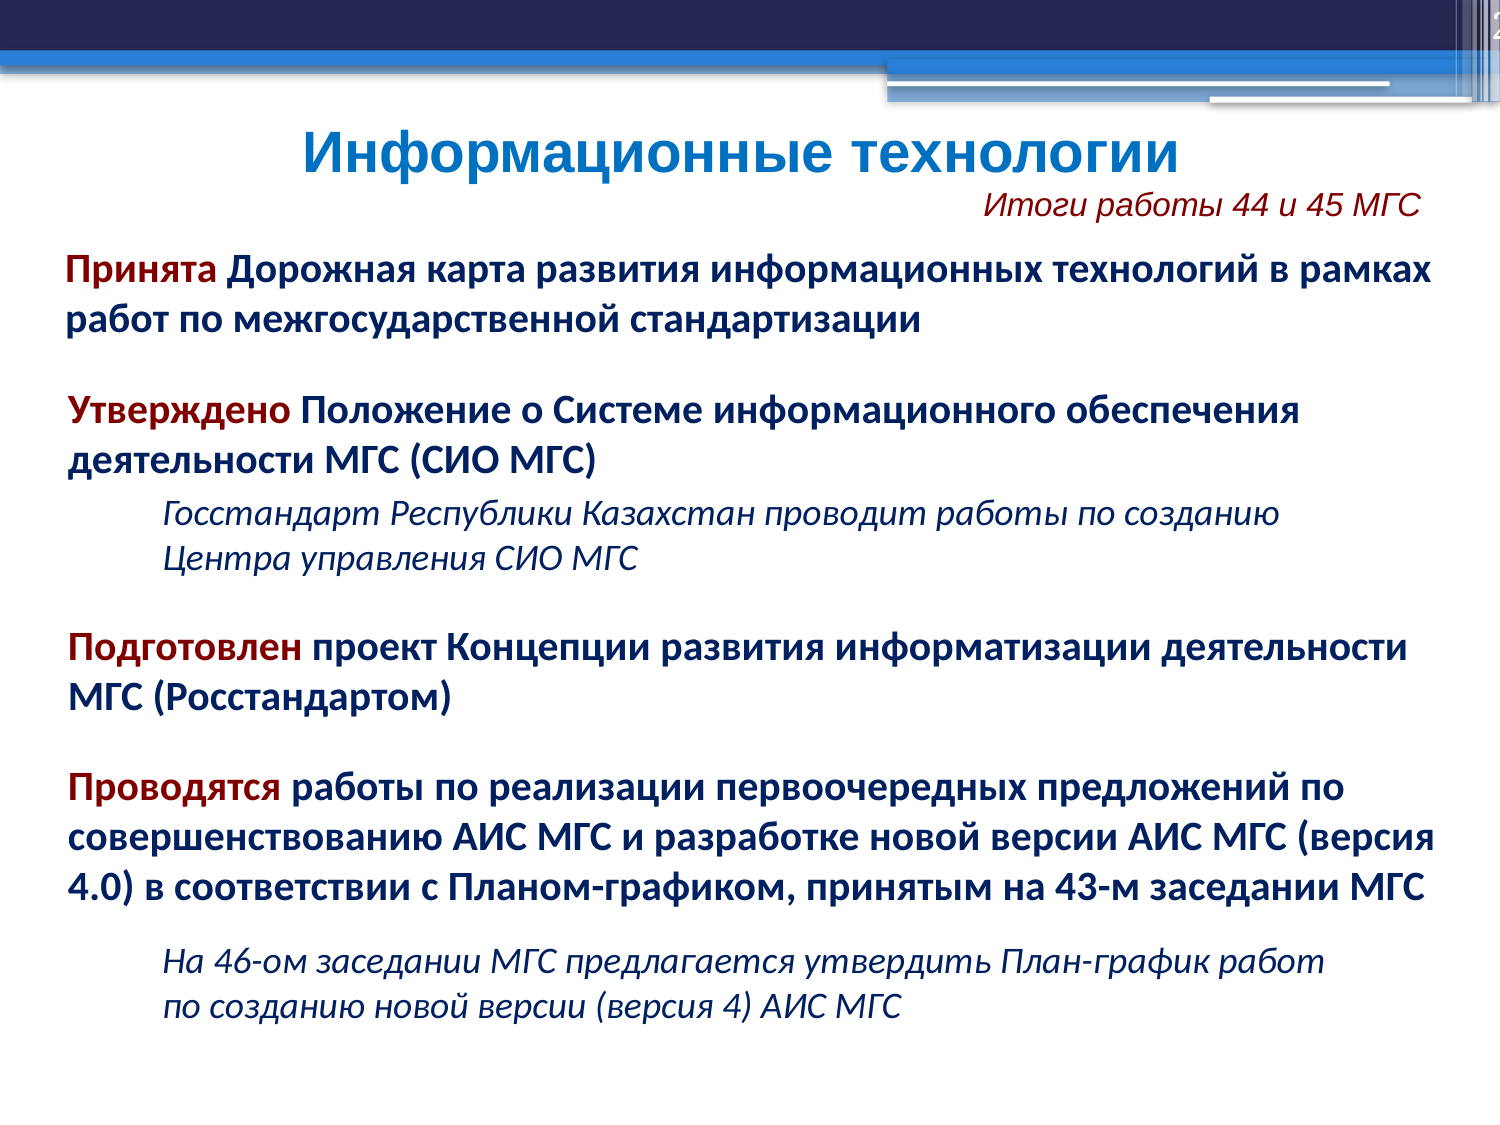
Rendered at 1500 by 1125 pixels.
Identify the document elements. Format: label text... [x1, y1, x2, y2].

text_box Подготовлен проект Концепции развития информатизации деятельности МГС (Росстандартом) [53, 611, 1459, 727]
text_box Утверждено Положение о Системе информационного обеспечения деятельности МГС (СИО МГС) [53, 374, 1459, 490]
text_box Проводятся работы по реализации первоочередных предложений по совершенствованию АИС МГС и разработке новой версии АИС МГС (версия 4.0) в соответствии с Планом-графиком, принятым на 43-м заседании МГС [53, 751, 1459, 917]
text_box Итоги работы 44 и 45 МГС [968, 176, 1447, 231]
text_box Информационные технологии [63, 100, 1419, 198]
text_box Госстандарт Республики Казахстан проводит работы по созданию Центра управления СИО МГС [147, 480, 1385, 586]
text_box 20 [1332, 0, 1500, 61]
text_box Принята Дорожная карта развития информационных технологий в рамках работ по межгосударственной стандартизации [50, 233, 1457, 349]
text_box На 46-ом заседании МГС предлагается утвердить План-график работ по созданию новой версии (версия 4) АИС МГС [147, 928, 1388, 1034]
